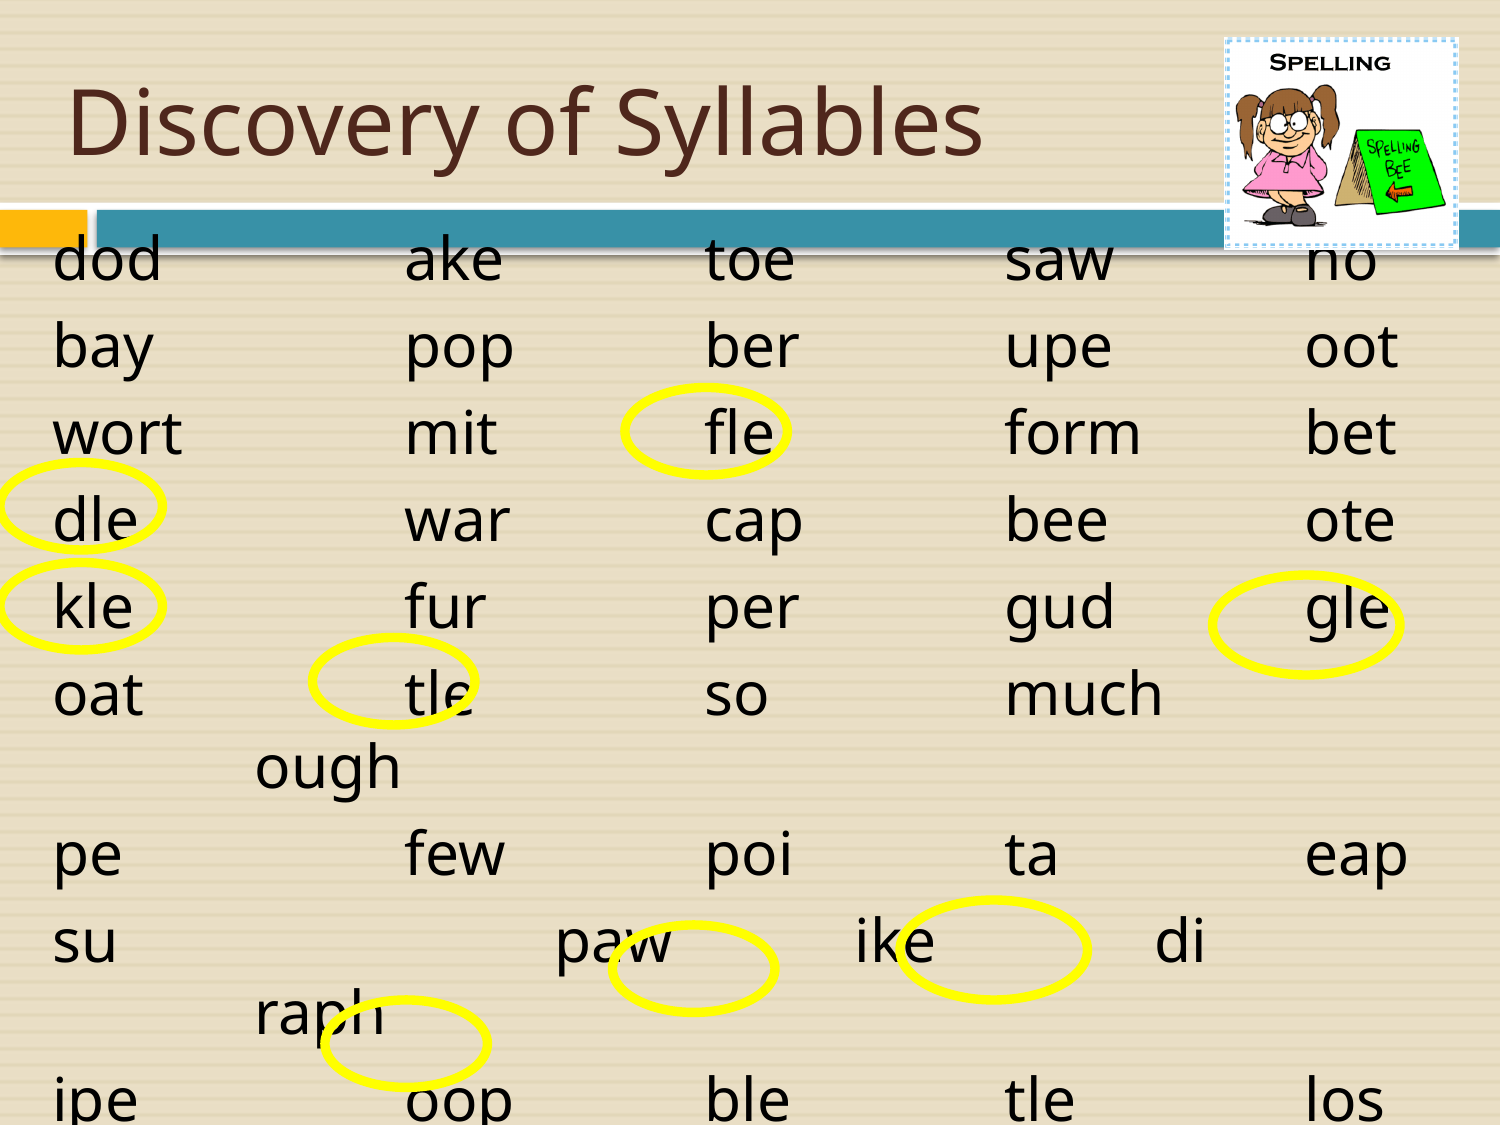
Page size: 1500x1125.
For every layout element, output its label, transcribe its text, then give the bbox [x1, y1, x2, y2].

text_box [323, 998, 490, 1090]
title Discovery of Syllables [49, 24, 1326, 213]
text_box [898, 898, 1090, 1002]
text_box [1210, 573, 1402, 677]
picture [1224, 37, 1460, 251]
text_box [0, 560, 165, 652]
text_box [310, 635, 477, 727]
list dod ake toe saw no bay pop ber upe oot wort mit fle form bet dle war cap bee ote kle fur per gud gle oat tle so much ough pe few poi ta eap su paw ike di raph ipe oop ble tle los vow gle let wed car [37, 212, 1451, 1051]
text_box [610, 923, 777, 1015]
text_box [0, 460, 165, 552]
text_box [623, 385, 790, 477]
